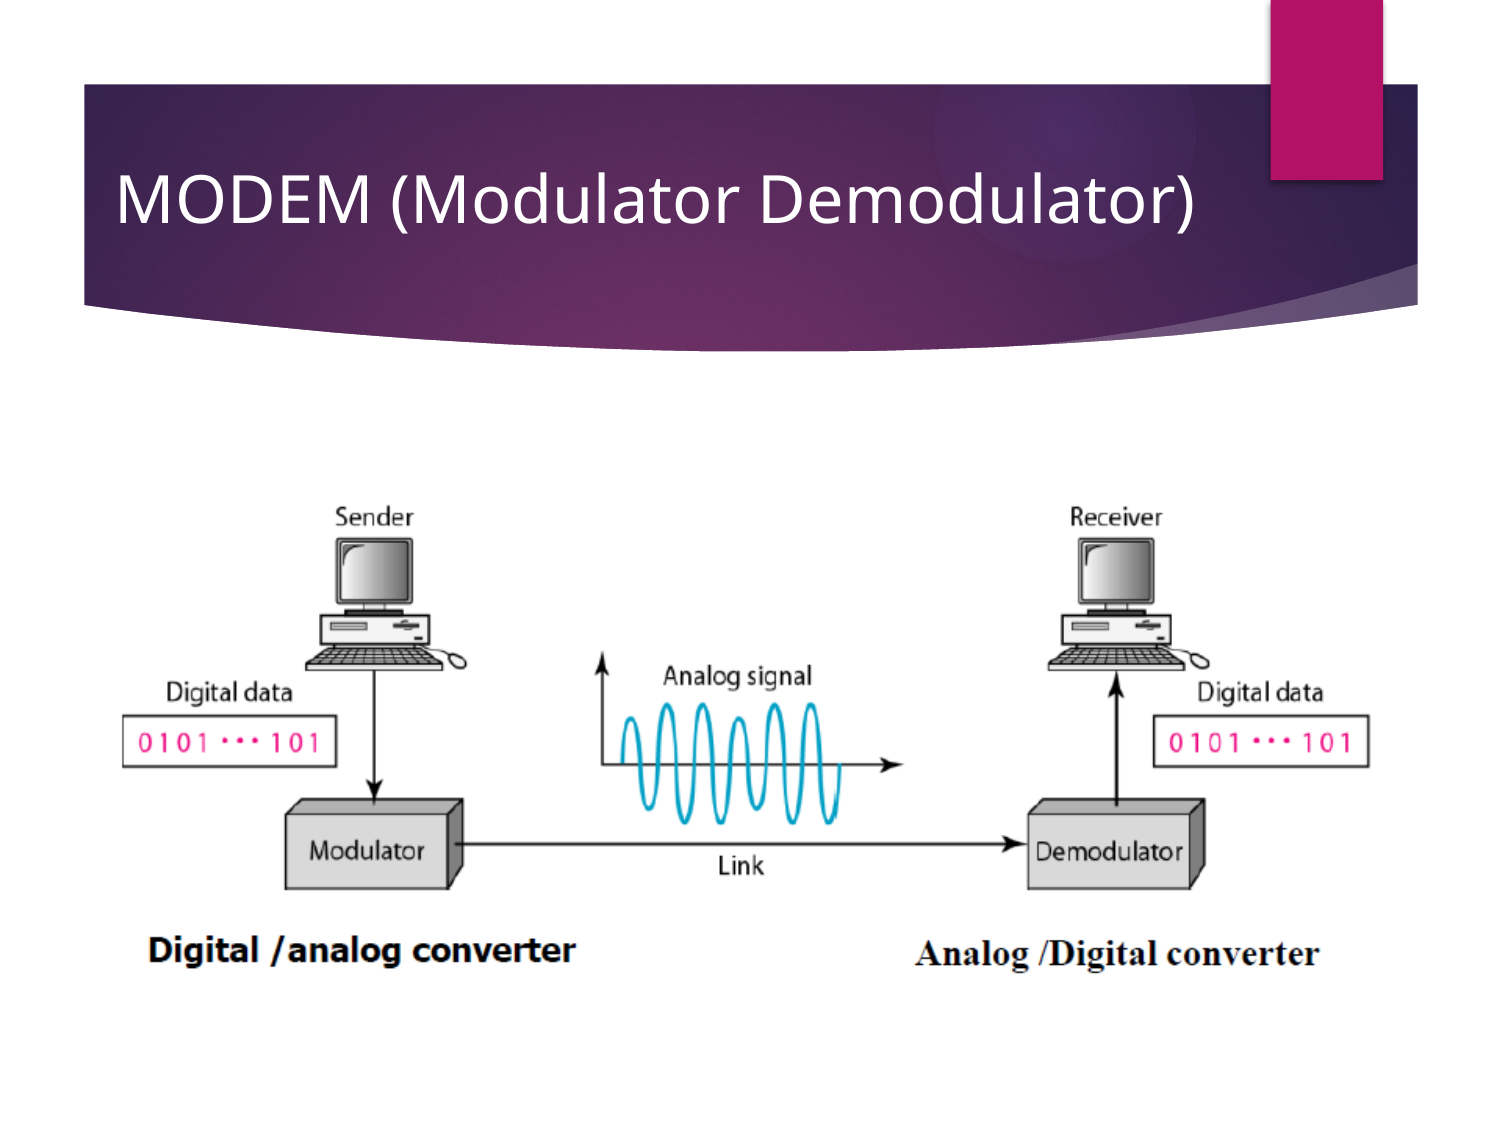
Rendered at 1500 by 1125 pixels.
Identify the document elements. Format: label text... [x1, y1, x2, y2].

title MODEM (Modulator Demodulator) [99, 125, 1405, 269]
picture [99, 424, 1405, 1051]
